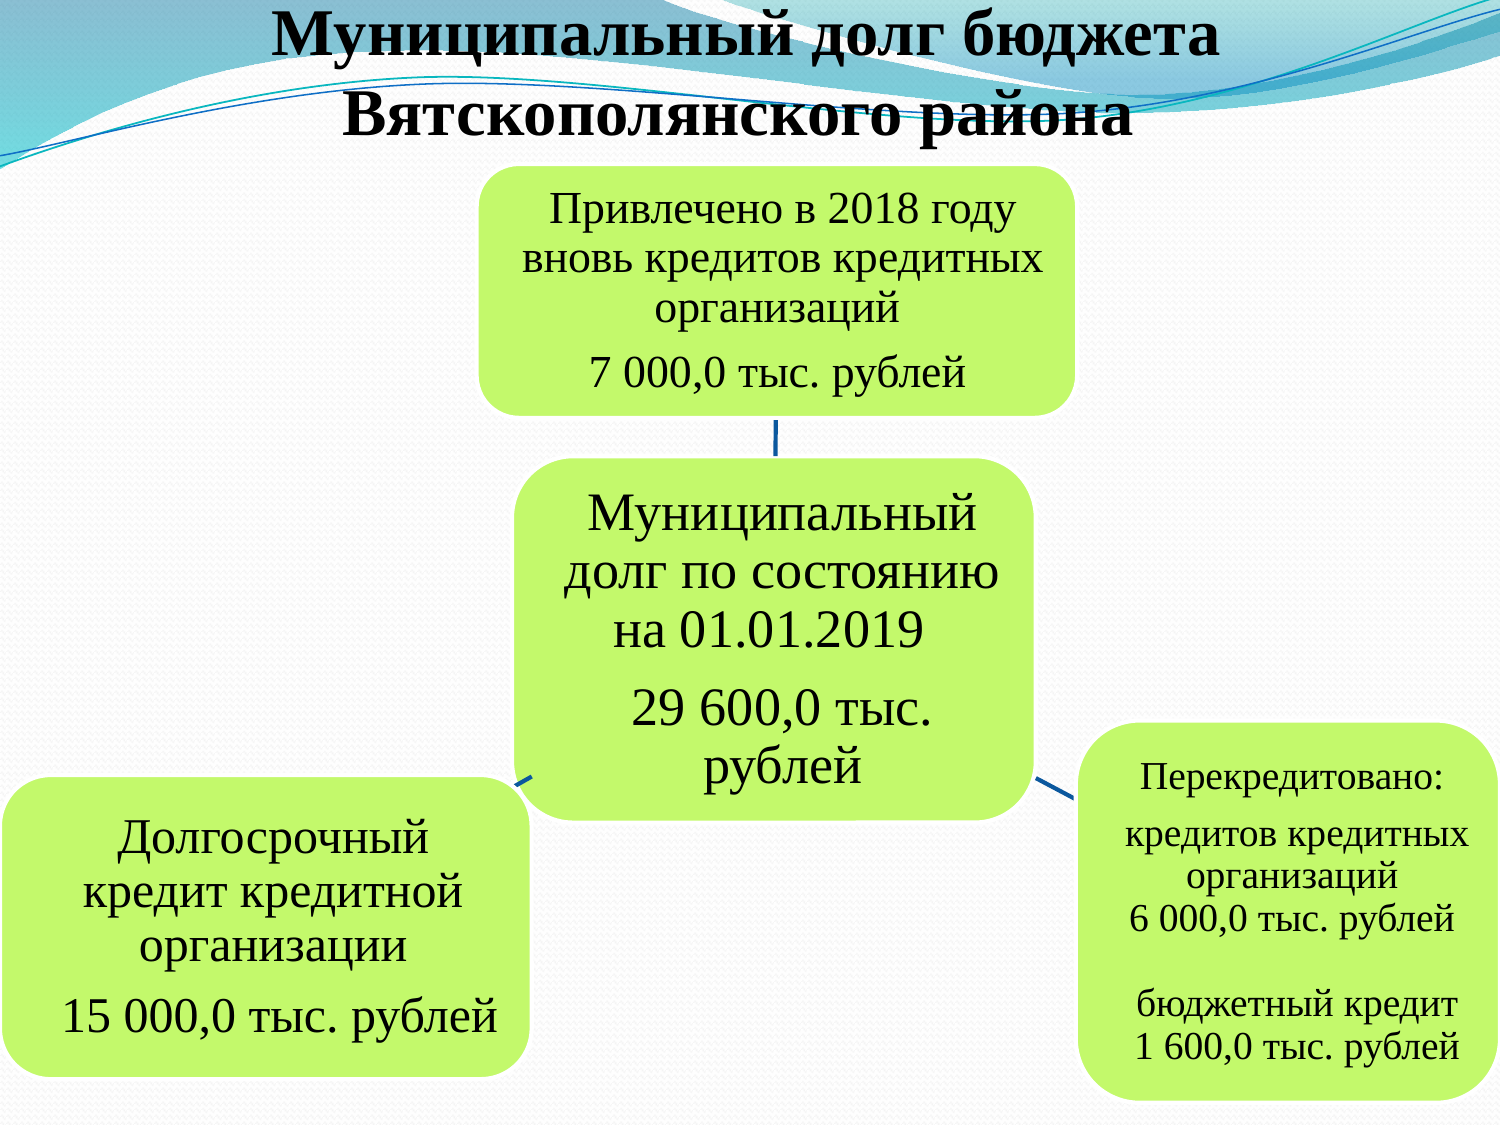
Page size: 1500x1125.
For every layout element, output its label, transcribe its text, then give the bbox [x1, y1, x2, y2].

slide_number 26 [1299, 1095, 1425, 1103]
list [0, 184, 1500, 1083]
title Муниципальный долг бюджета Вятскополянского района [0, 0, 1494, 149]
